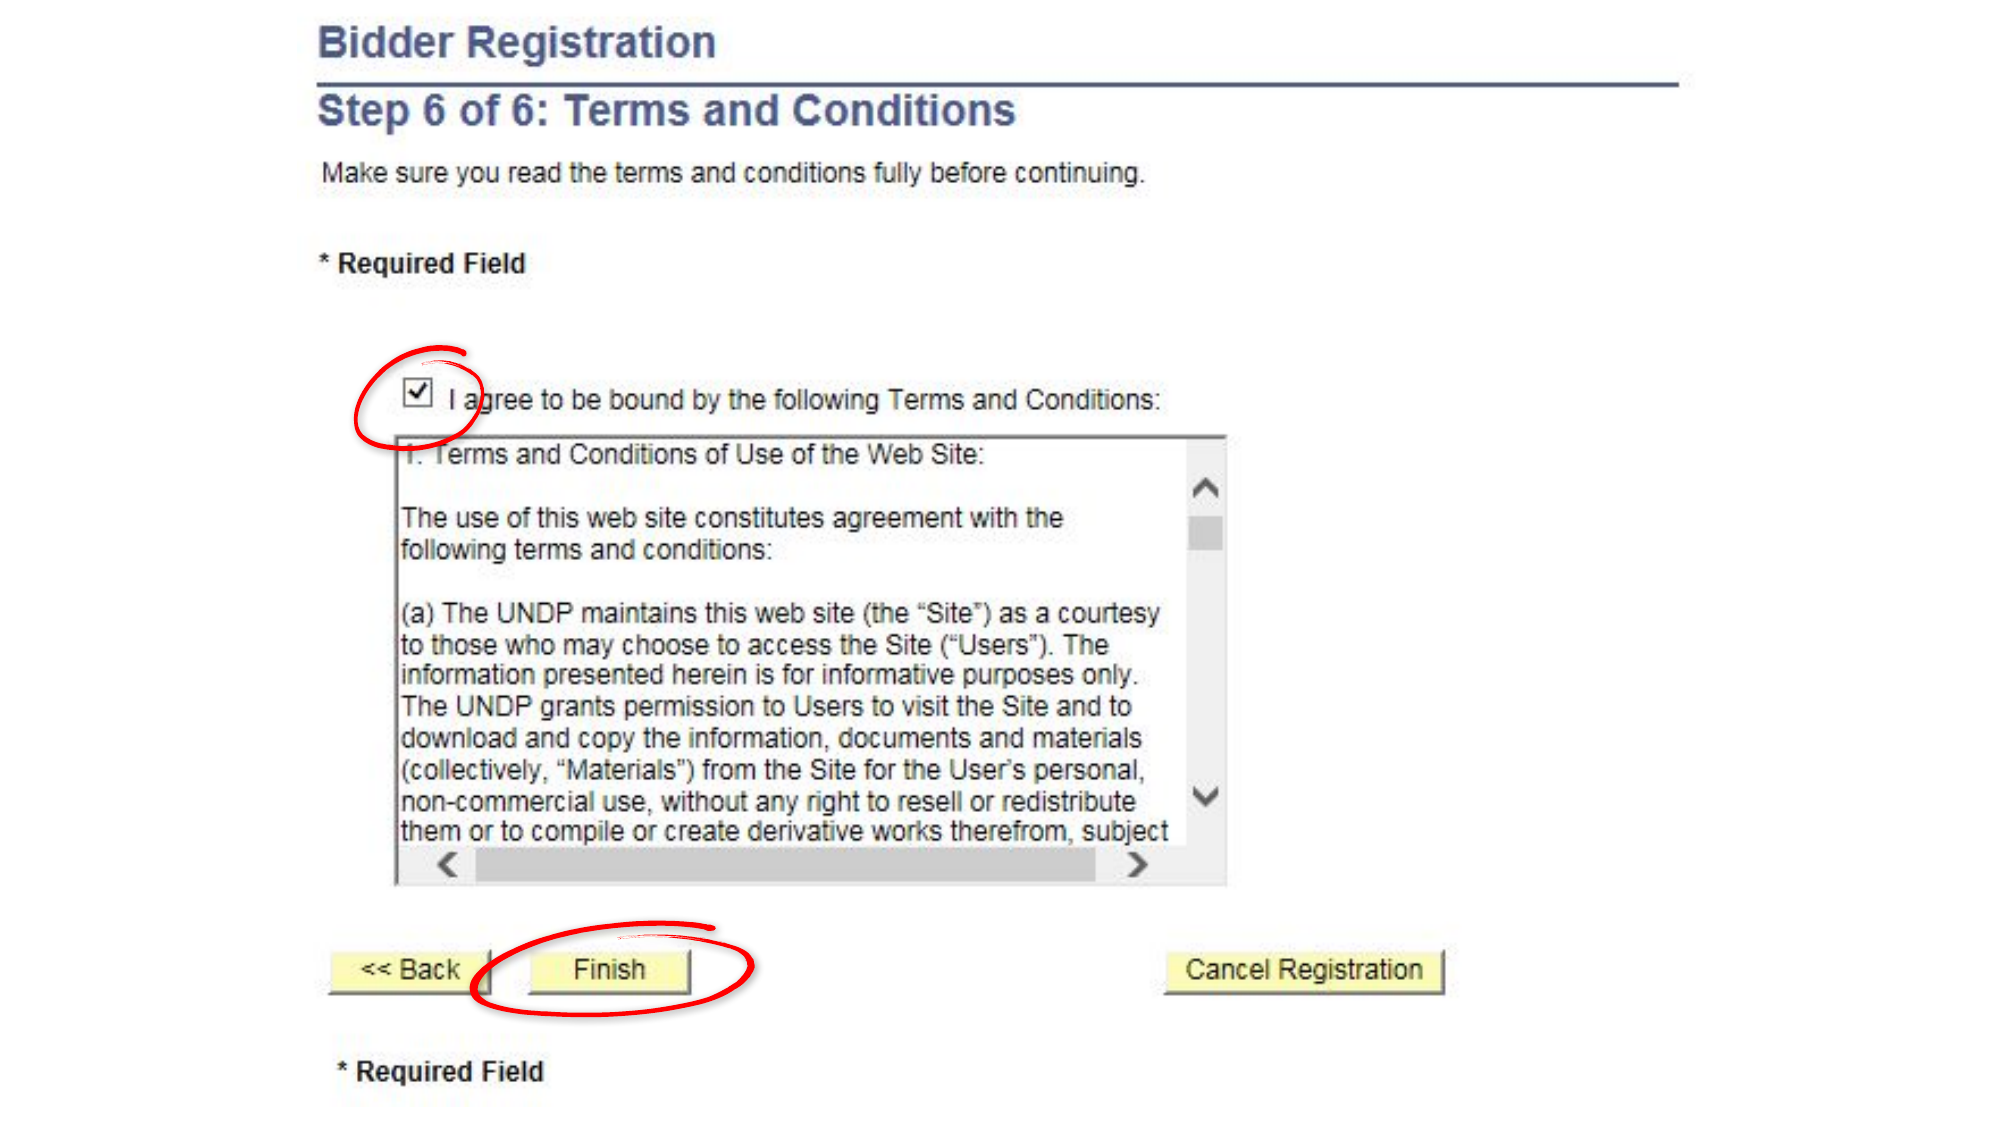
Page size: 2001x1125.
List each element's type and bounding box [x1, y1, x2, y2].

picture [297, 0, 1716, 1107]
